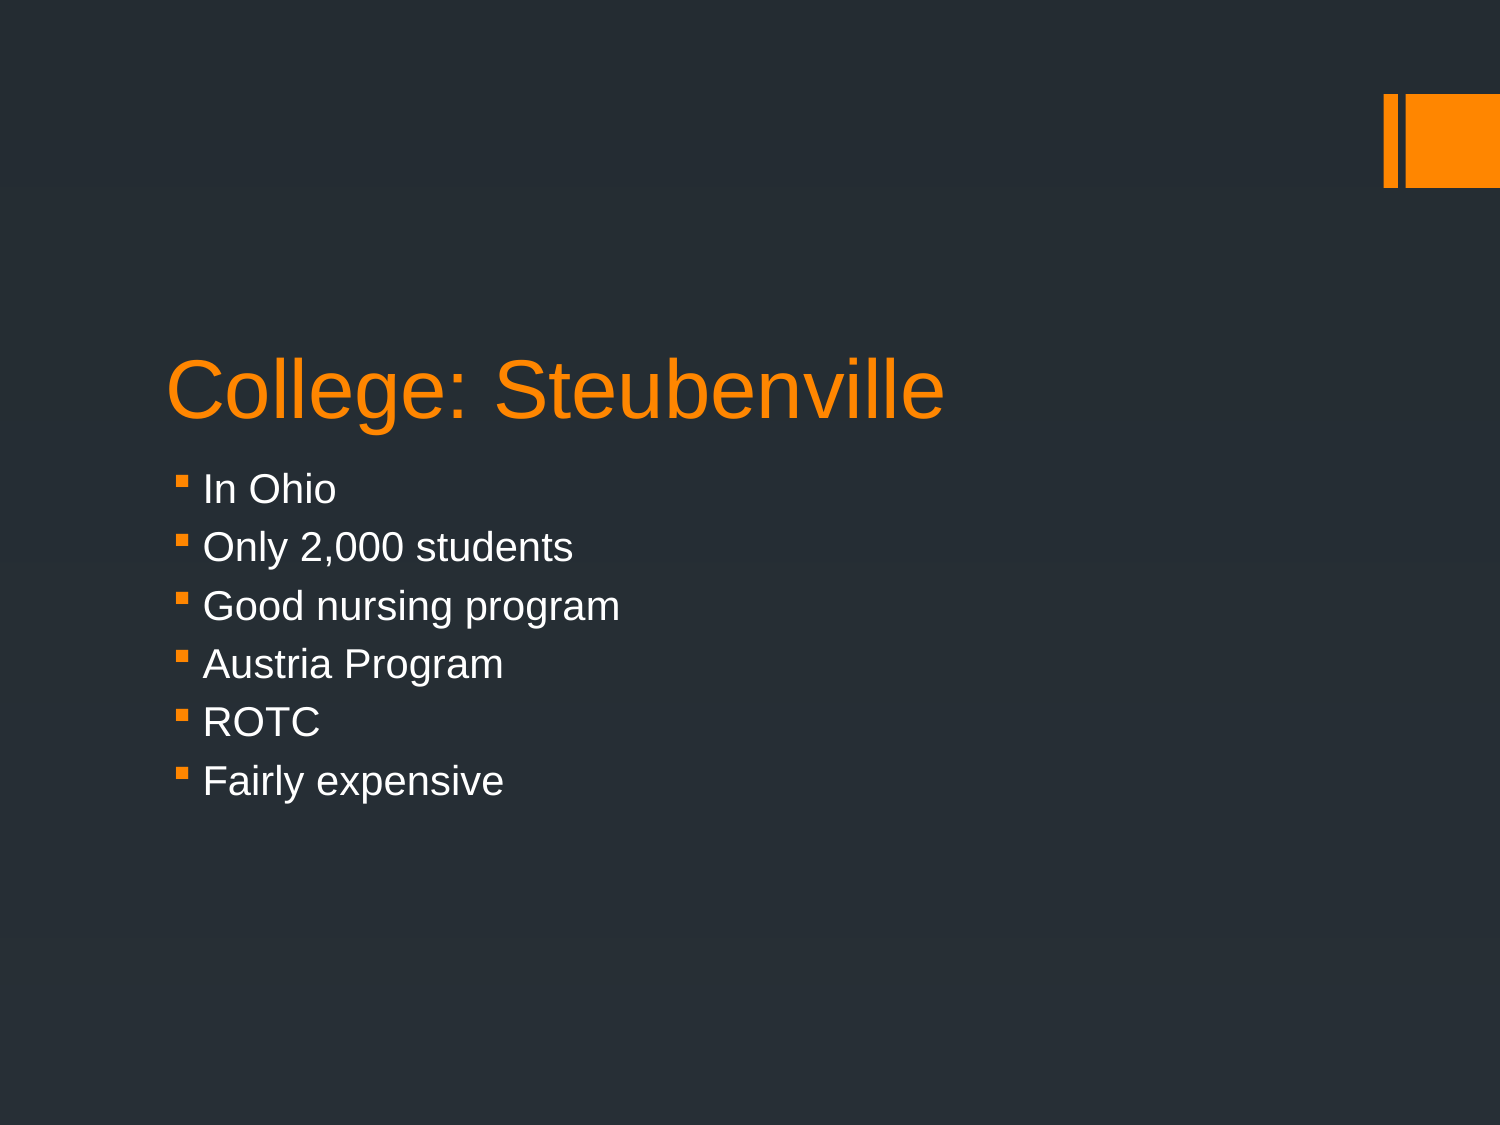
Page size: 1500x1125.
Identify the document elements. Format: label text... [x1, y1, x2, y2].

list In Ohio Only 2,000 students Good nursing program Austria Program ROTC Fairly expensive [150, 454, 1350, 1035]
title College: Steubenville [150, 253, 1350, 443]
